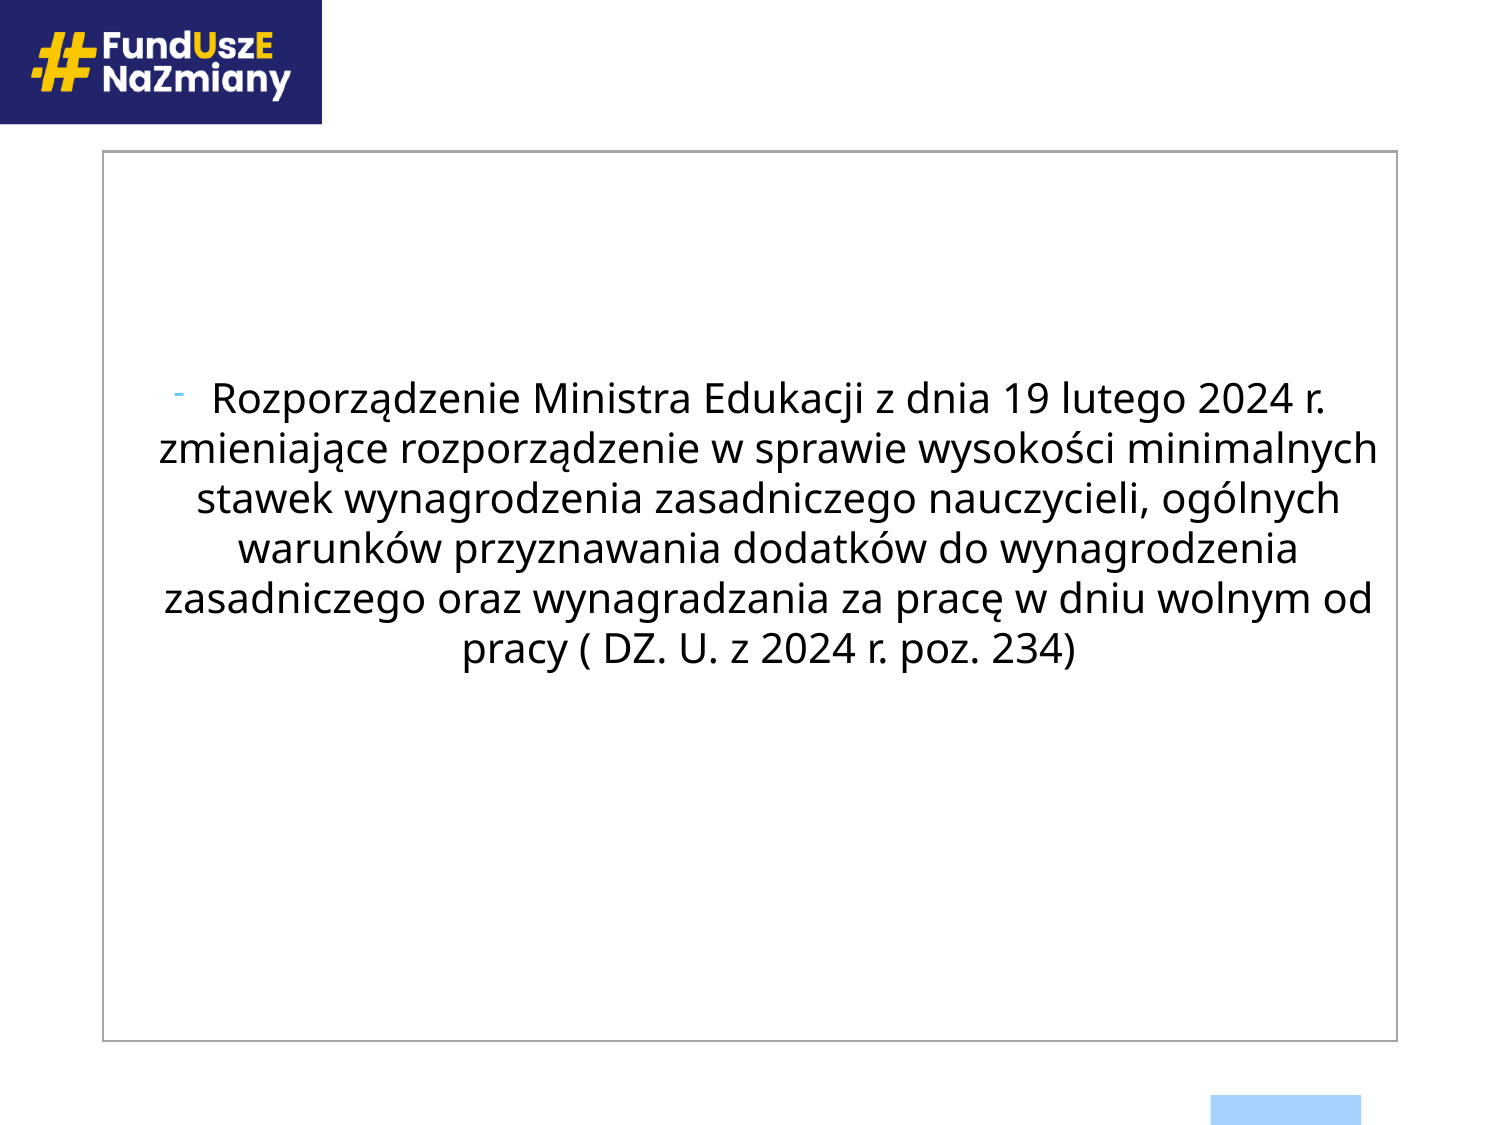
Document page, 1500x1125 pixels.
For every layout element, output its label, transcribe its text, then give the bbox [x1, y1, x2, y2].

list Rozporządzenie Ministra Edukacji z dnia 19 lutego 2024 r. zmieniające rozporządzenie w sprawie wysokości minimalnych stawek wynagrodzenia zasadniczego nauczycieli, ogólnych warunków przyznawania dodatków do wynagrodzenia zasadniczego oraz wynagradzania za pracę w dniu wolnym od pracy ( DZ. U. z 2024 r. poz. 234) [102, 150, 1398, 1042]
picture [0, 0, 1500, 1125]
